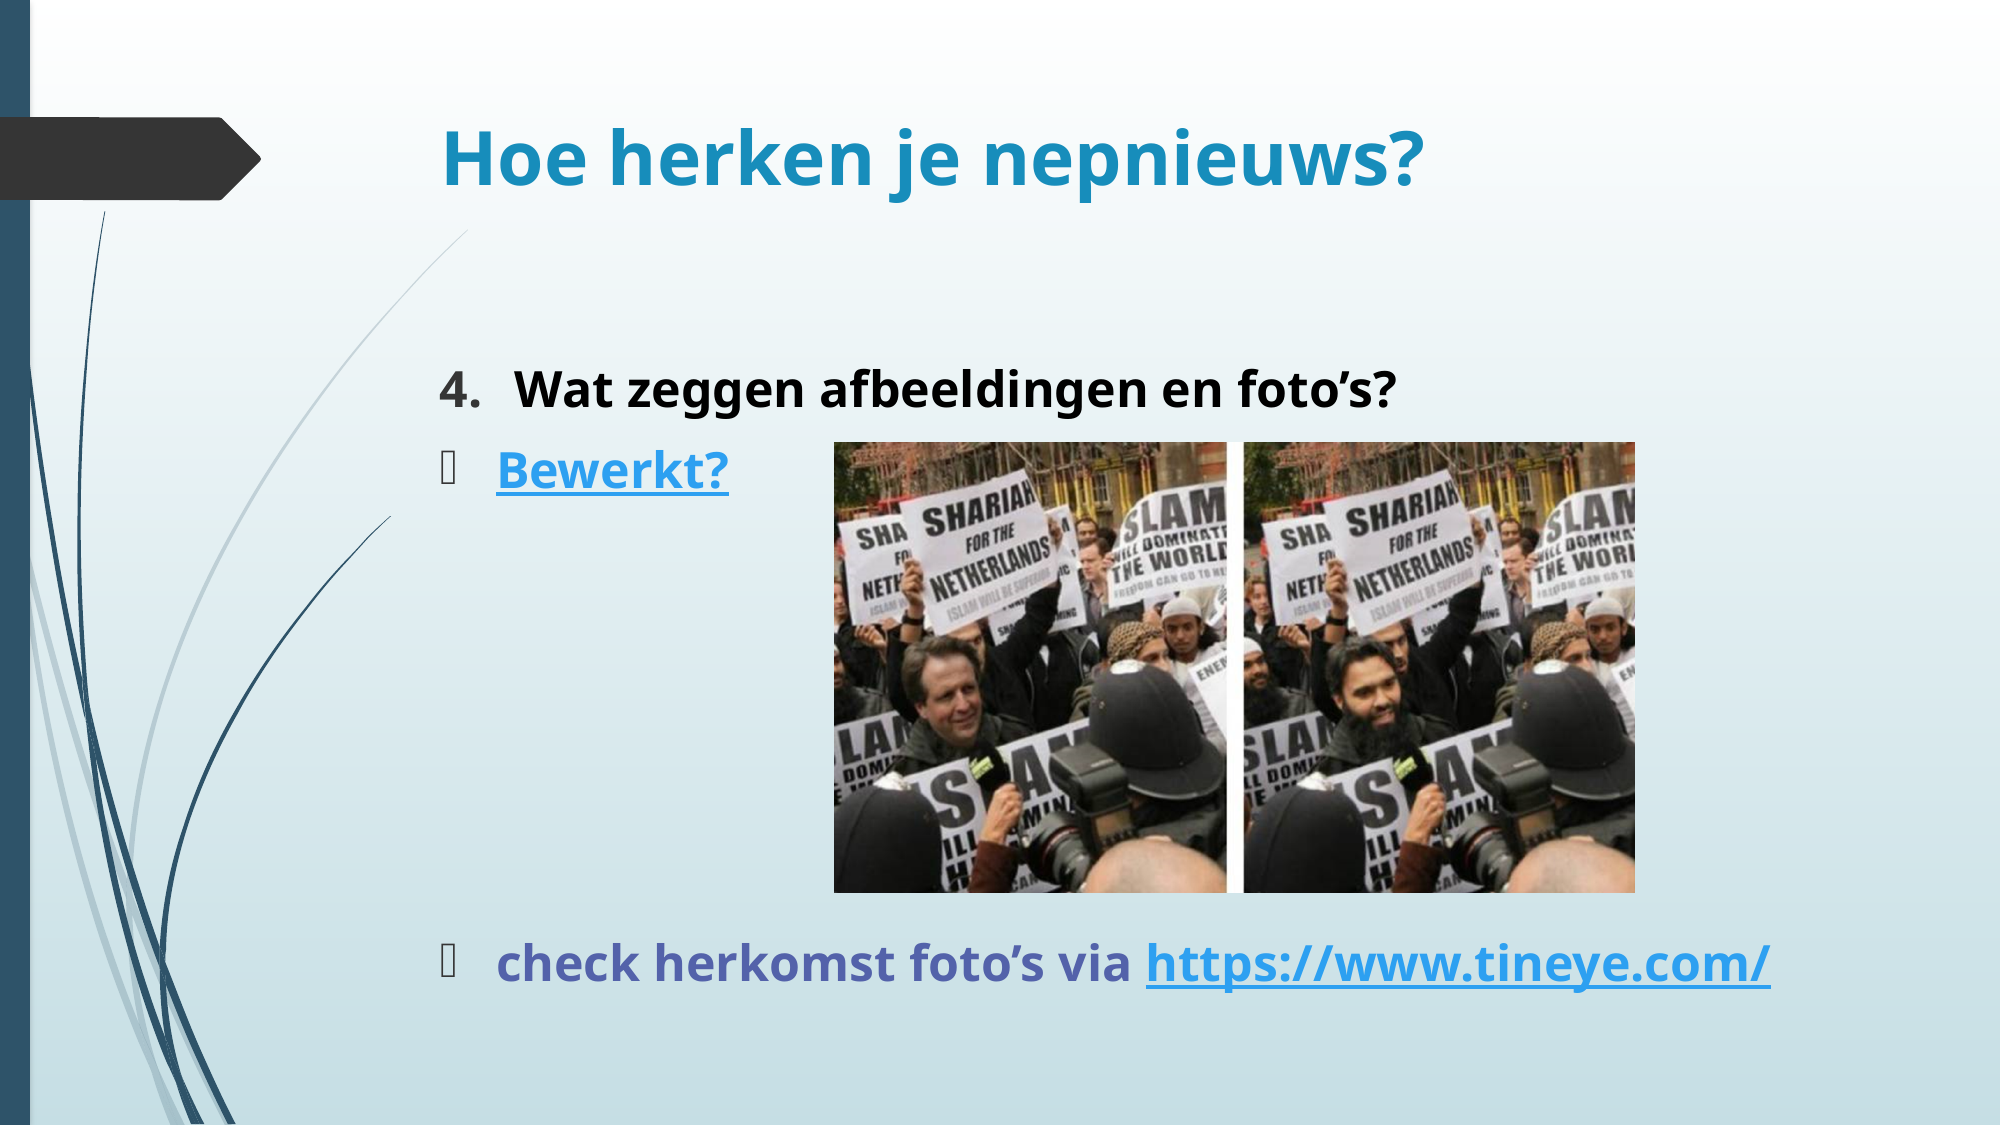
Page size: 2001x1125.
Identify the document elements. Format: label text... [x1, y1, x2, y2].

picture [833, 441, 1635, 893]
title Hoe herken je nepnieuws? [425, 102, 1888, 313]
list Wat zeggen afbeeldingen en foto’s? Bewerkt? check herkomst foto’s via https://www.tineye.com/ [424, 350, 1888, 1023]
